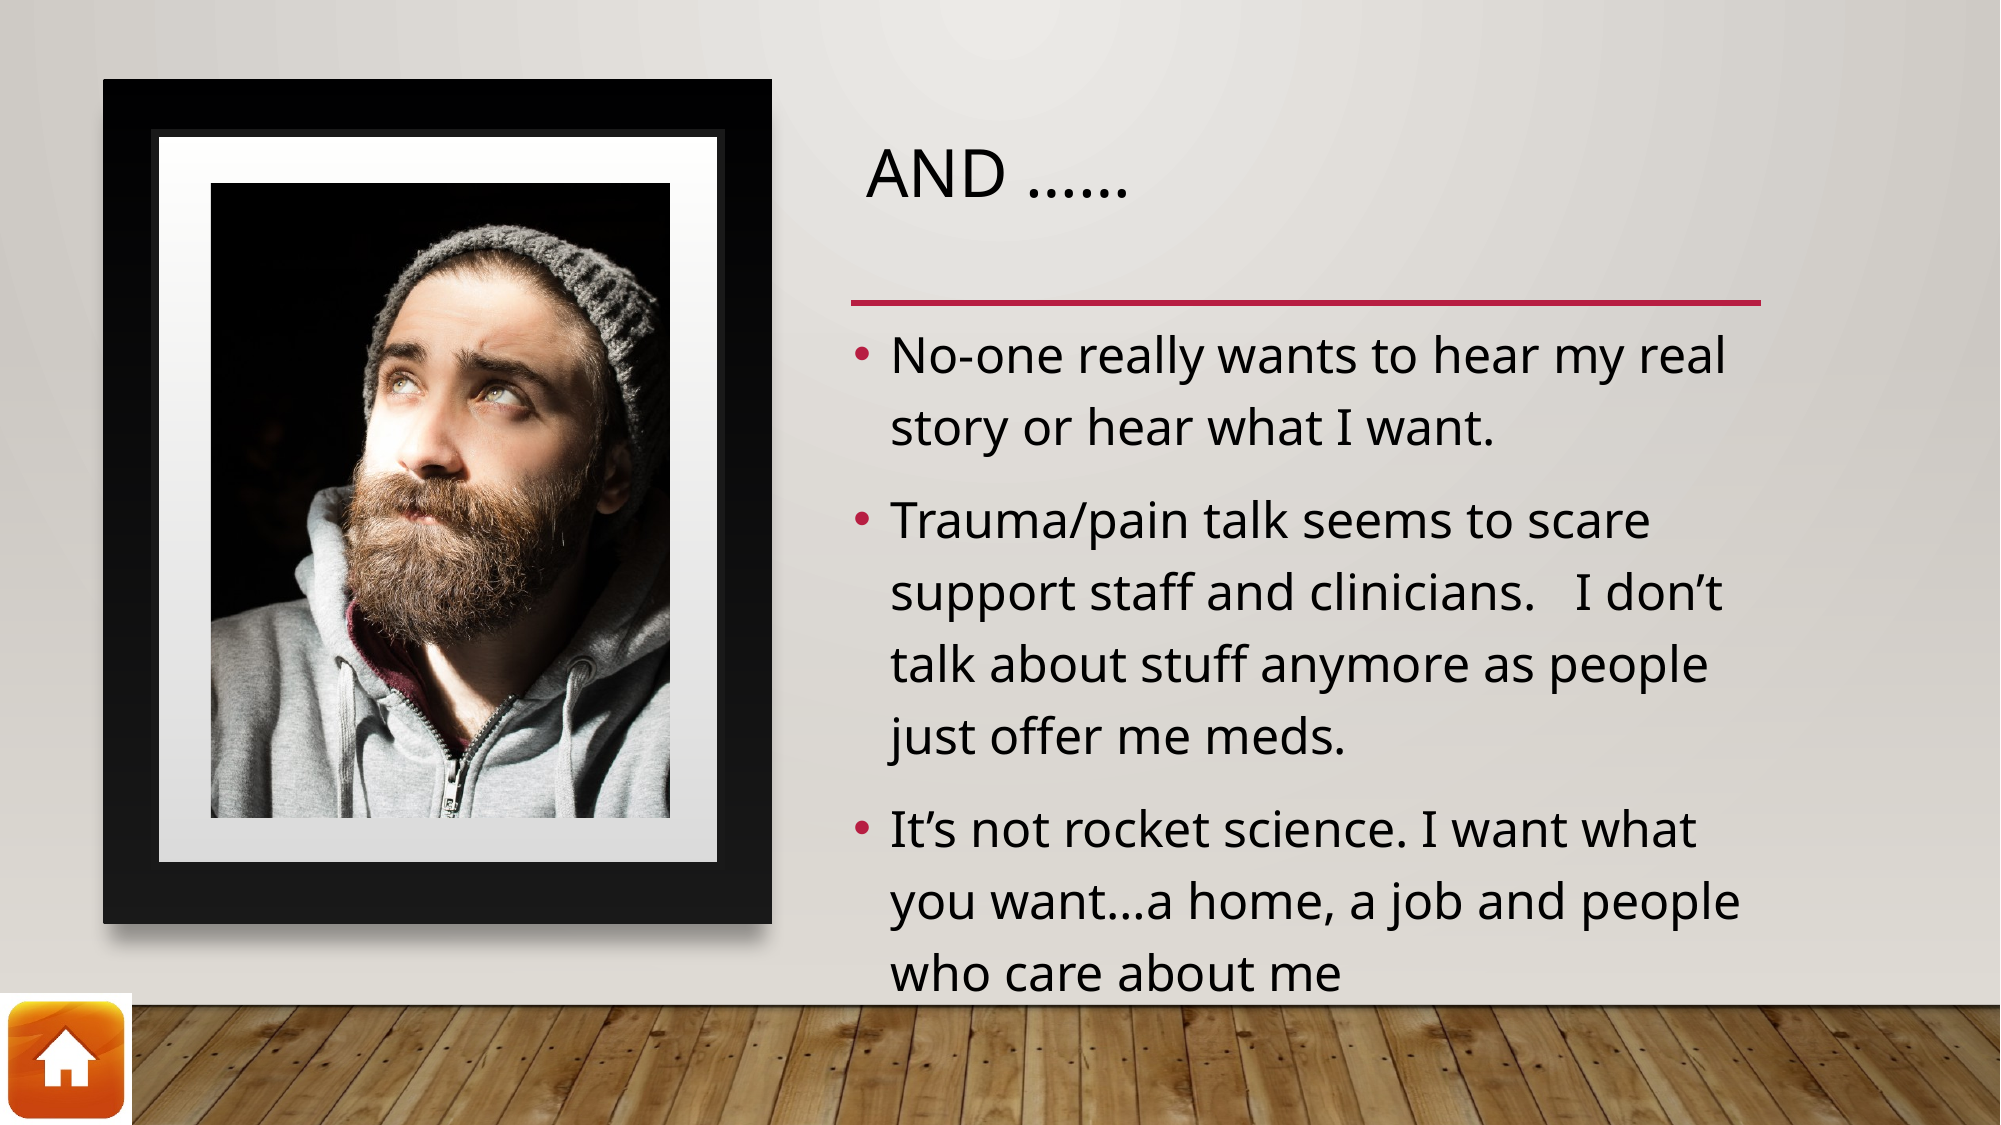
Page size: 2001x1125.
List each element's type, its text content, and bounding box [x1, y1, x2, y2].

picture [0, 992, 2000, 1125]
text_box [0, 330, 2000, 1004]
picture [210, 182, 671, 818]
title And …… [851, 131, 1762, 302]
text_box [103, 78, 773, 924]
text_box [0, 0, 2000, 330]
list No-one really wants to hear my real story or hear what I want. Trauma/pain talk seems to scare support staff and clinicians. I don’t talk about stuff anymore as people just offer me meds. It’s not rocket science. I want what you want…a home, a job and people who care about me [838, 304, 1775, 871]
